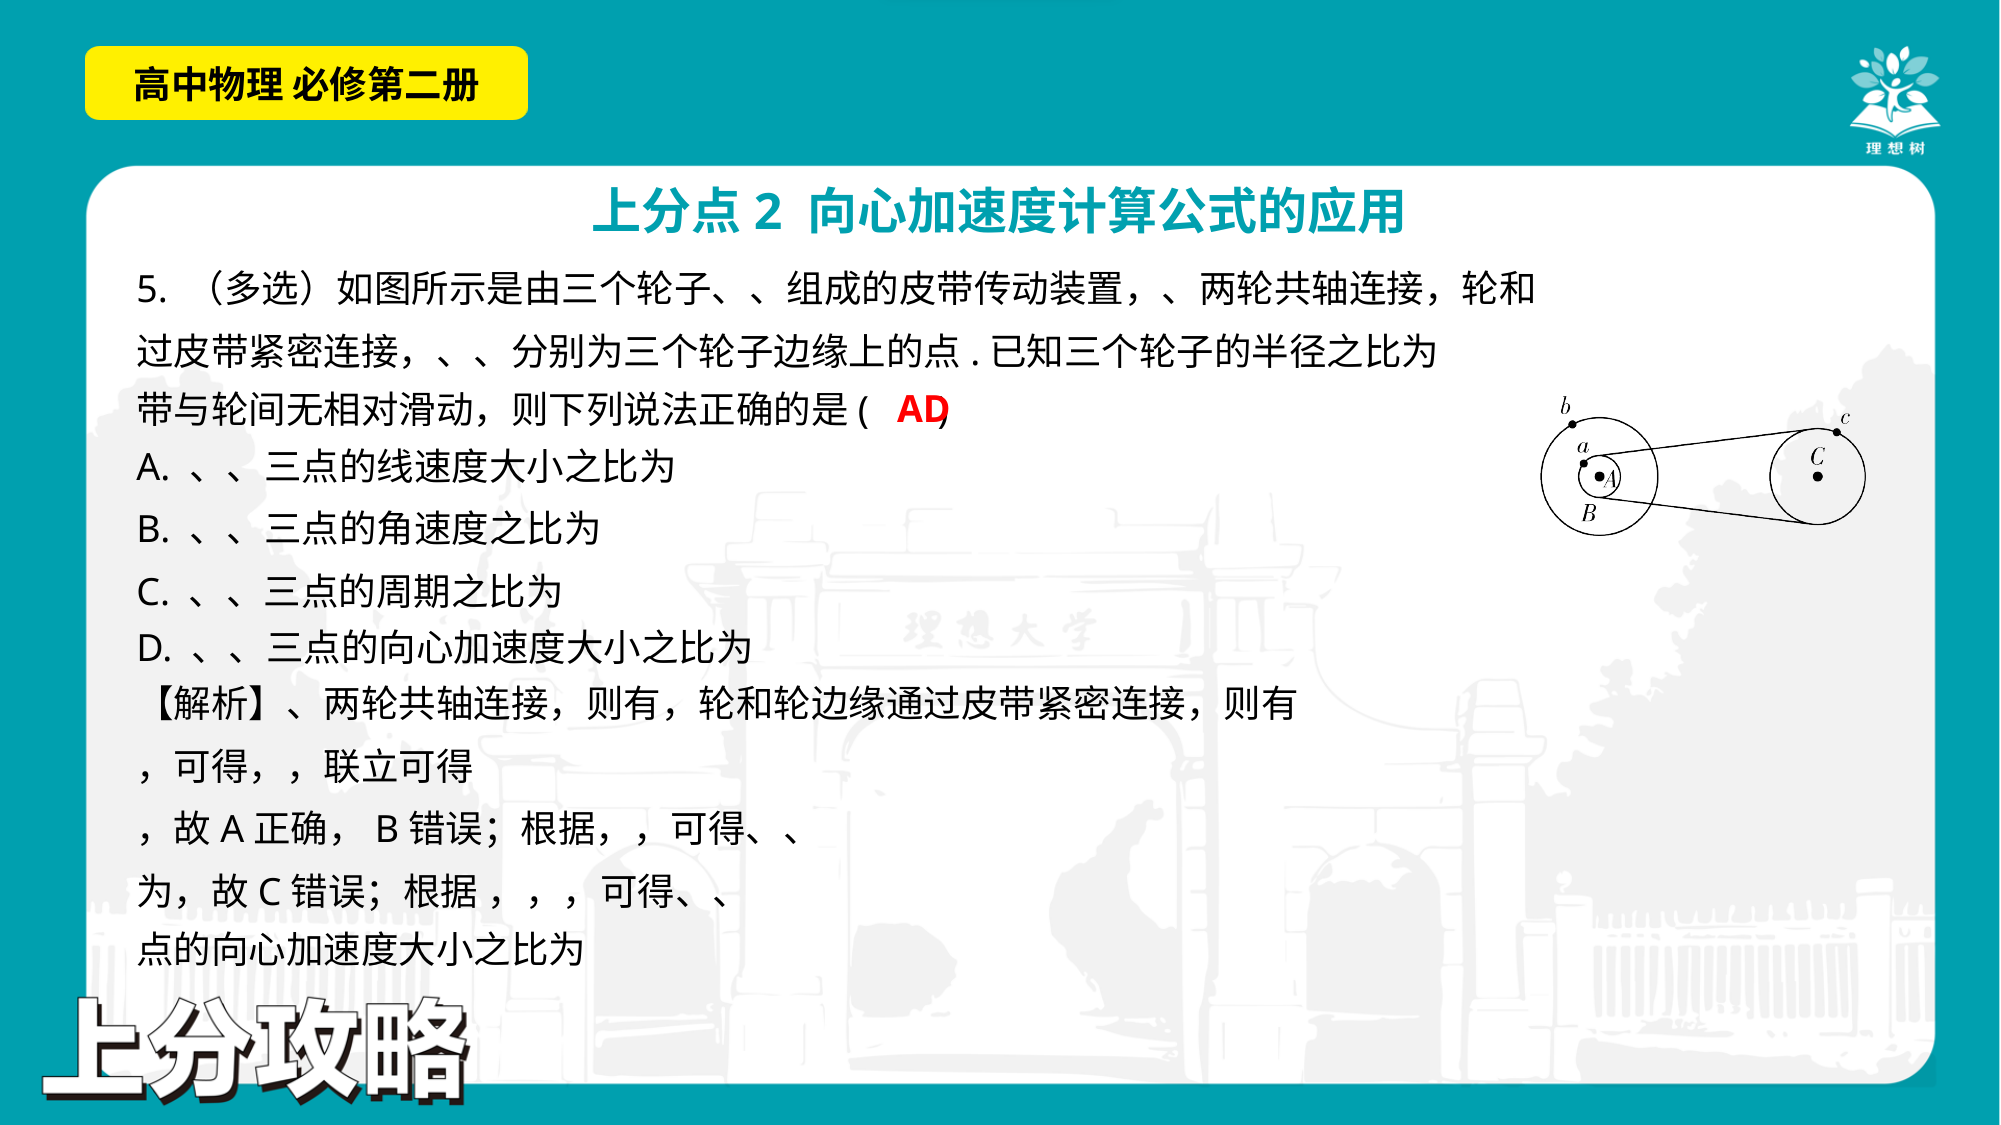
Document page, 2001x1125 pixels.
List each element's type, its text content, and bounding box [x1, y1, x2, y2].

picture [0, 0, 2000, 1125]
text_box AD [883, 371, 965, 425]
